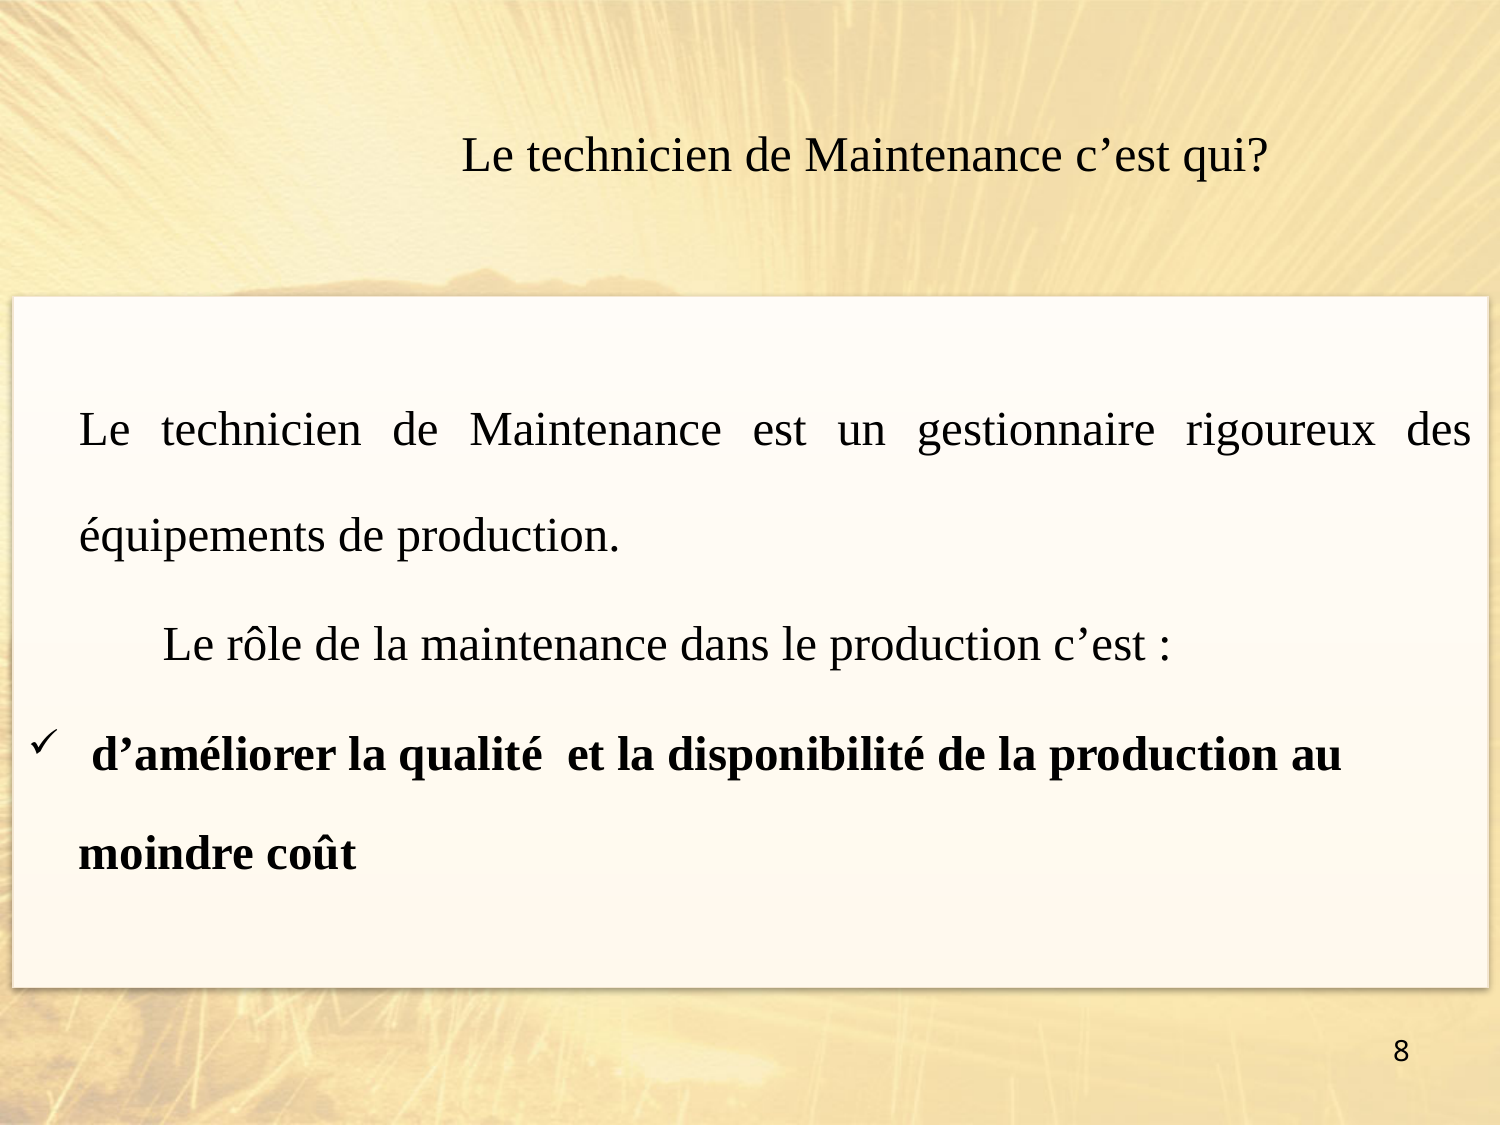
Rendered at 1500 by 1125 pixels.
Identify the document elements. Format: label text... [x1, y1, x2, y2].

list Le technicien de Maintenance est un gestionnaire rigoureux des équipements de production. Le rôle de la maintenance dans le production c’est : d’améliorer la qualité et la disponibilité de la production au moindre coût [12, 296, 1489, 988]
slide_number 8 [1074, 1024, 1426, 1103]
text_box Le technicien de Maintenance c’est qui? [24, 0, 1500, 219]
picture [0, 0, 1500, 1125]
